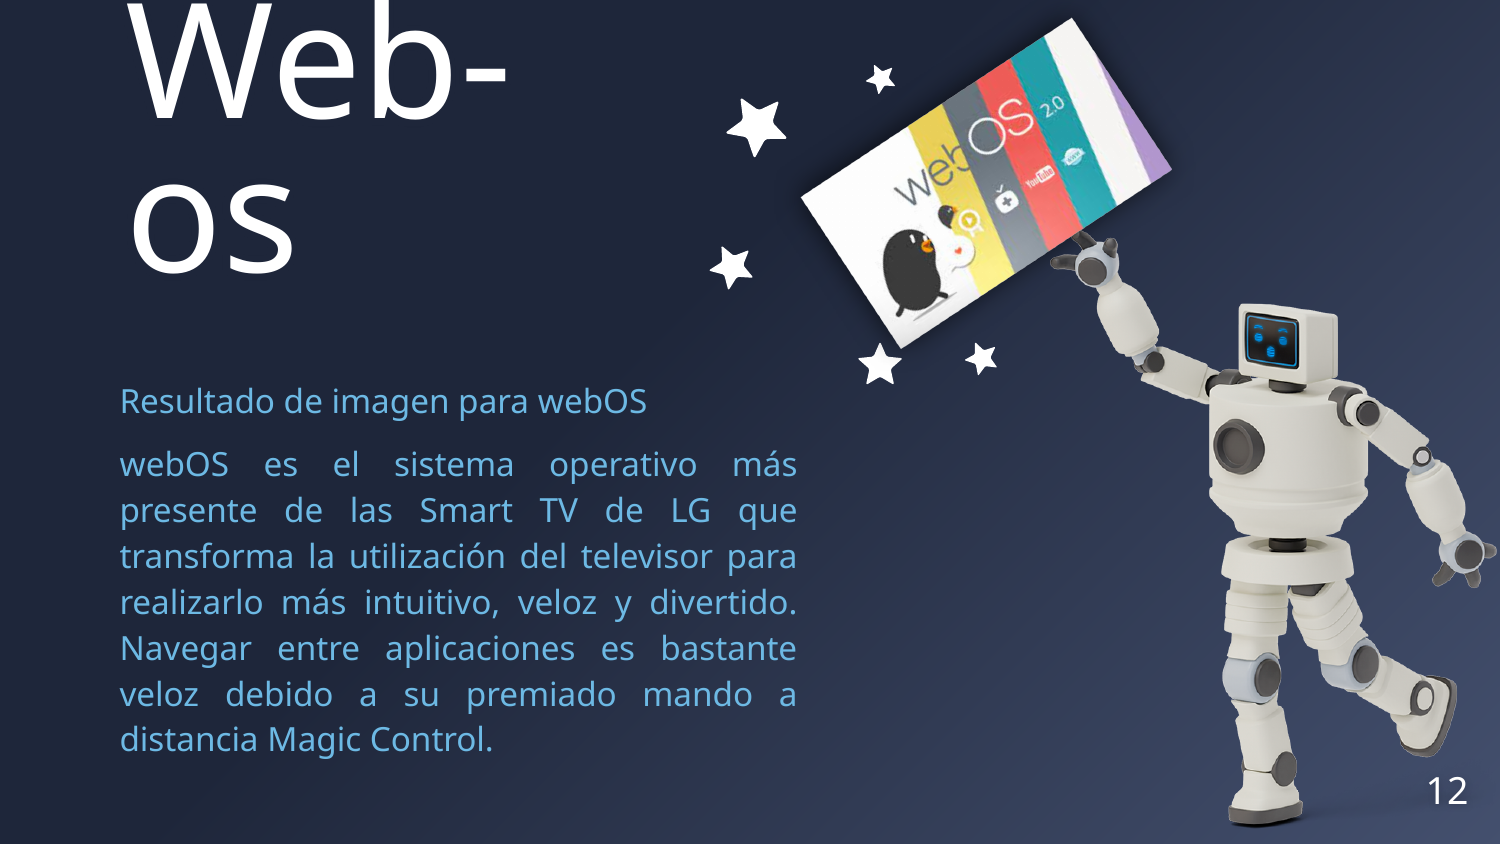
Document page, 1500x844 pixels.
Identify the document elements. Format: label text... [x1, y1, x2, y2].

subtitle Resultado de imagen para webOS webOS es el sistema operativo más presente de las Smart TV de LG que transforma la utilización del televisor para realizarlo más intuitivo, veloz y divertido. Navegar entre aplicaciones es bastante veloz debido a su premiado mando a distancia Magic Control. [119, 374, 799, 685]
picture [801, 18, 1171, 348]
text_box [865, 65, 895, 90]
text_box [709, 246, 753, 290]
text_box [858, 350, 899, 385]
text_box [726, 98, 787, 158]
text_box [1050, 229, 1497, 830]
text_box [965, 342, 997, 376]
title Web-os [125, 101, 571, 303]
